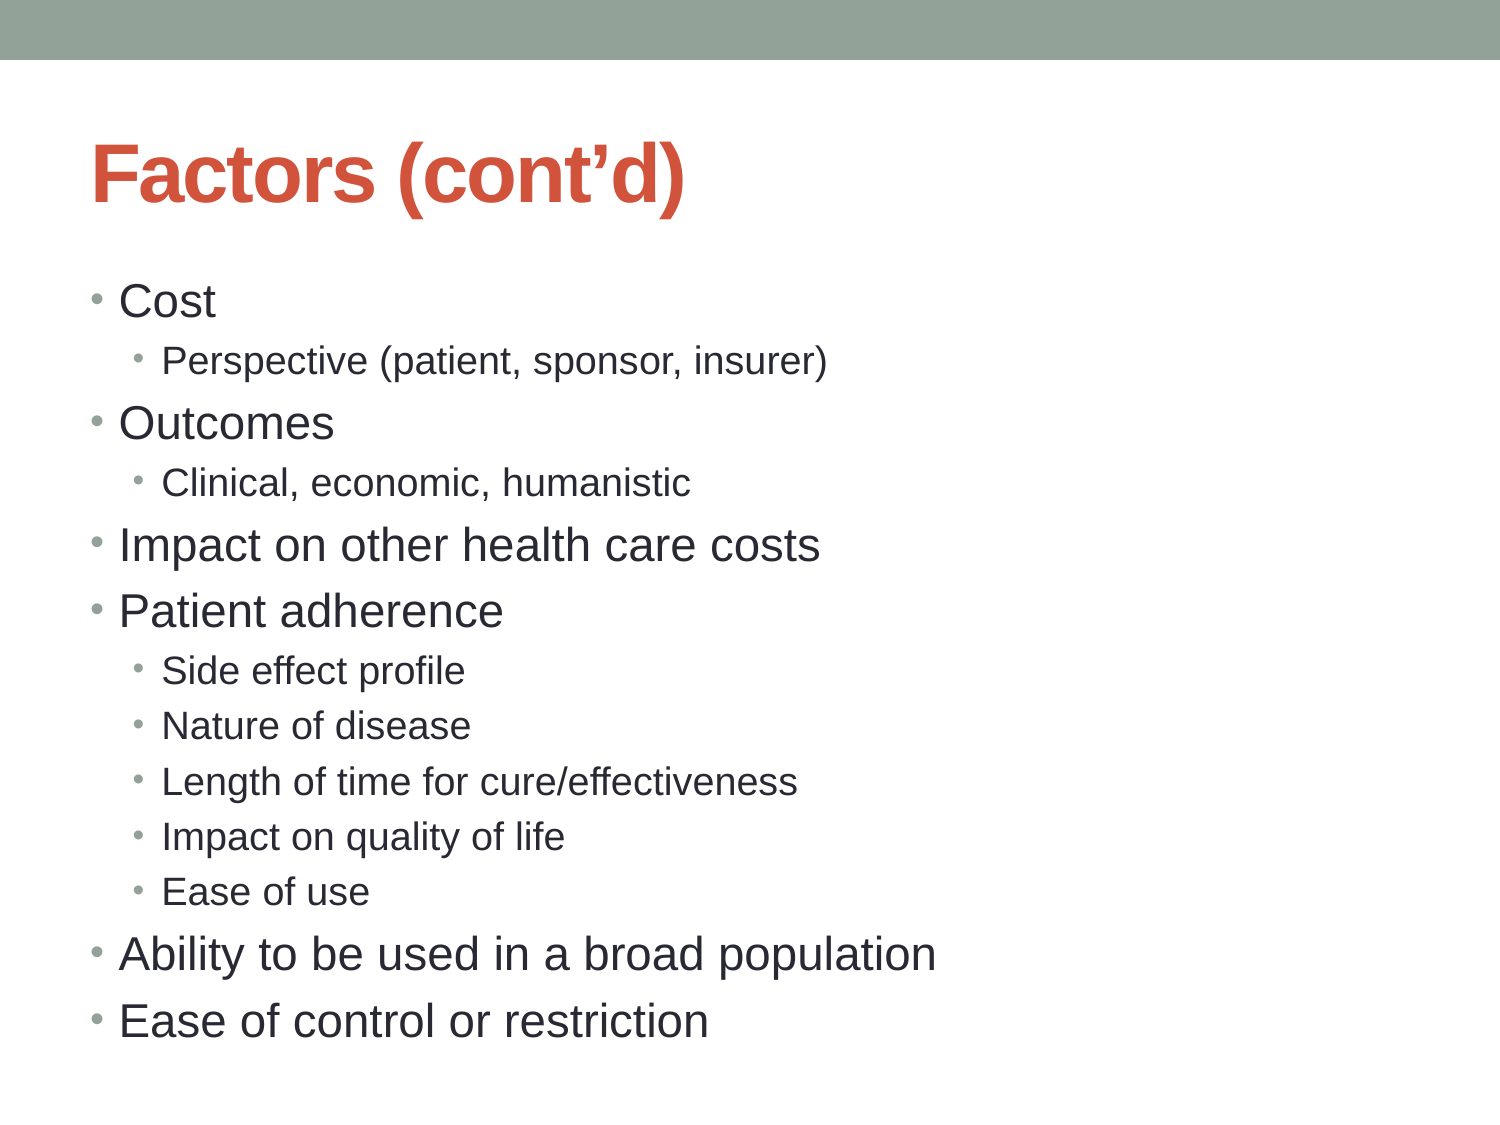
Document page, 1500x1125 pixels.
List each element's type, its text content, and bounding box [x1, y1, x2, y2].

list Cost Perspective (patient, sponsor, insurer) Outcomes Clinical, economic, humanistic Impact on other health care costs Patient adherence Side effect profile Nature of disease Length of time for cure/effectiveness Impact on quality of life Ease of use Ability to be used in a broad population Ease of control or restriction [75, 262, 1425, 1063]
title Factors (cont’d) [75, 87, 1425, 250]
